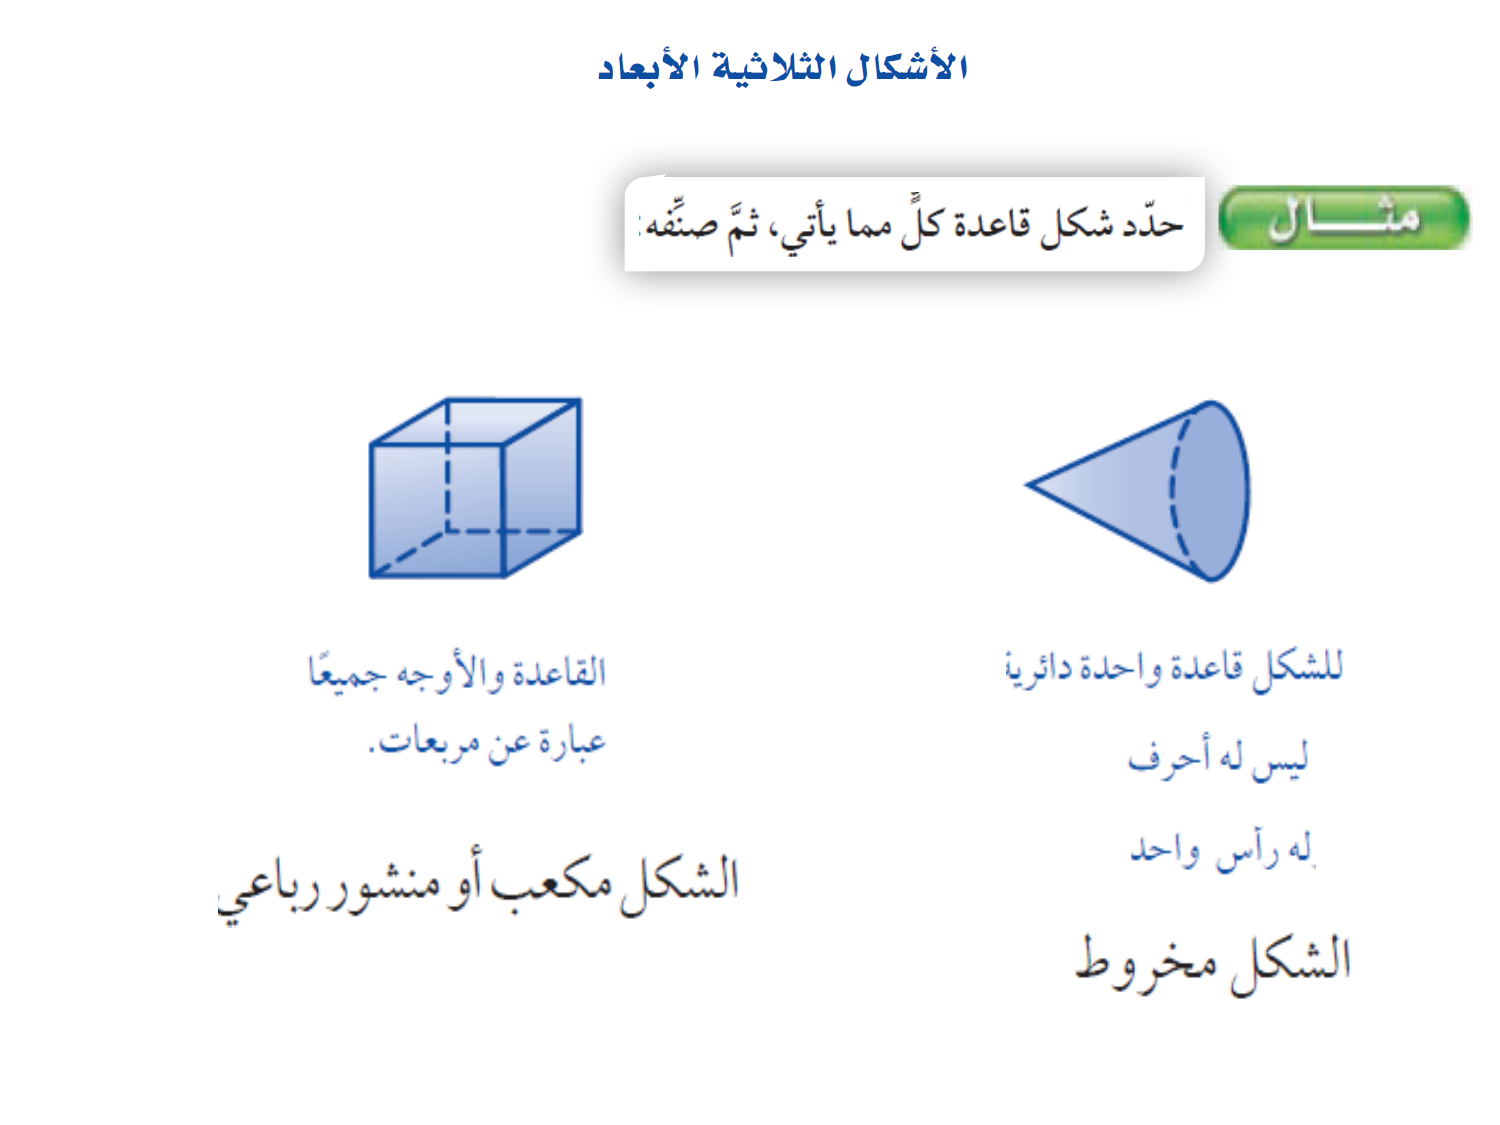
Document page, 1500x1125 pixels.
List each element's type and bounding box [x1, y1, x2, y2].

picture [218, 838, 752, 928]
picture [1021, 385, 1258, 587]
picture [1217, 184, 1473, 251]
picture [1123, 728, 1318, 791]
picture [359, 385, 596, 587]
picture [1131, 826, 1316, 878]
picture [301, 644, 615, 769]
picture [1075, 922, 1362, 1006]
picture [596, 42, 970, 91]
picture [1006, 633, 1355, 698]
picture [631, 184, 1198, 265]
